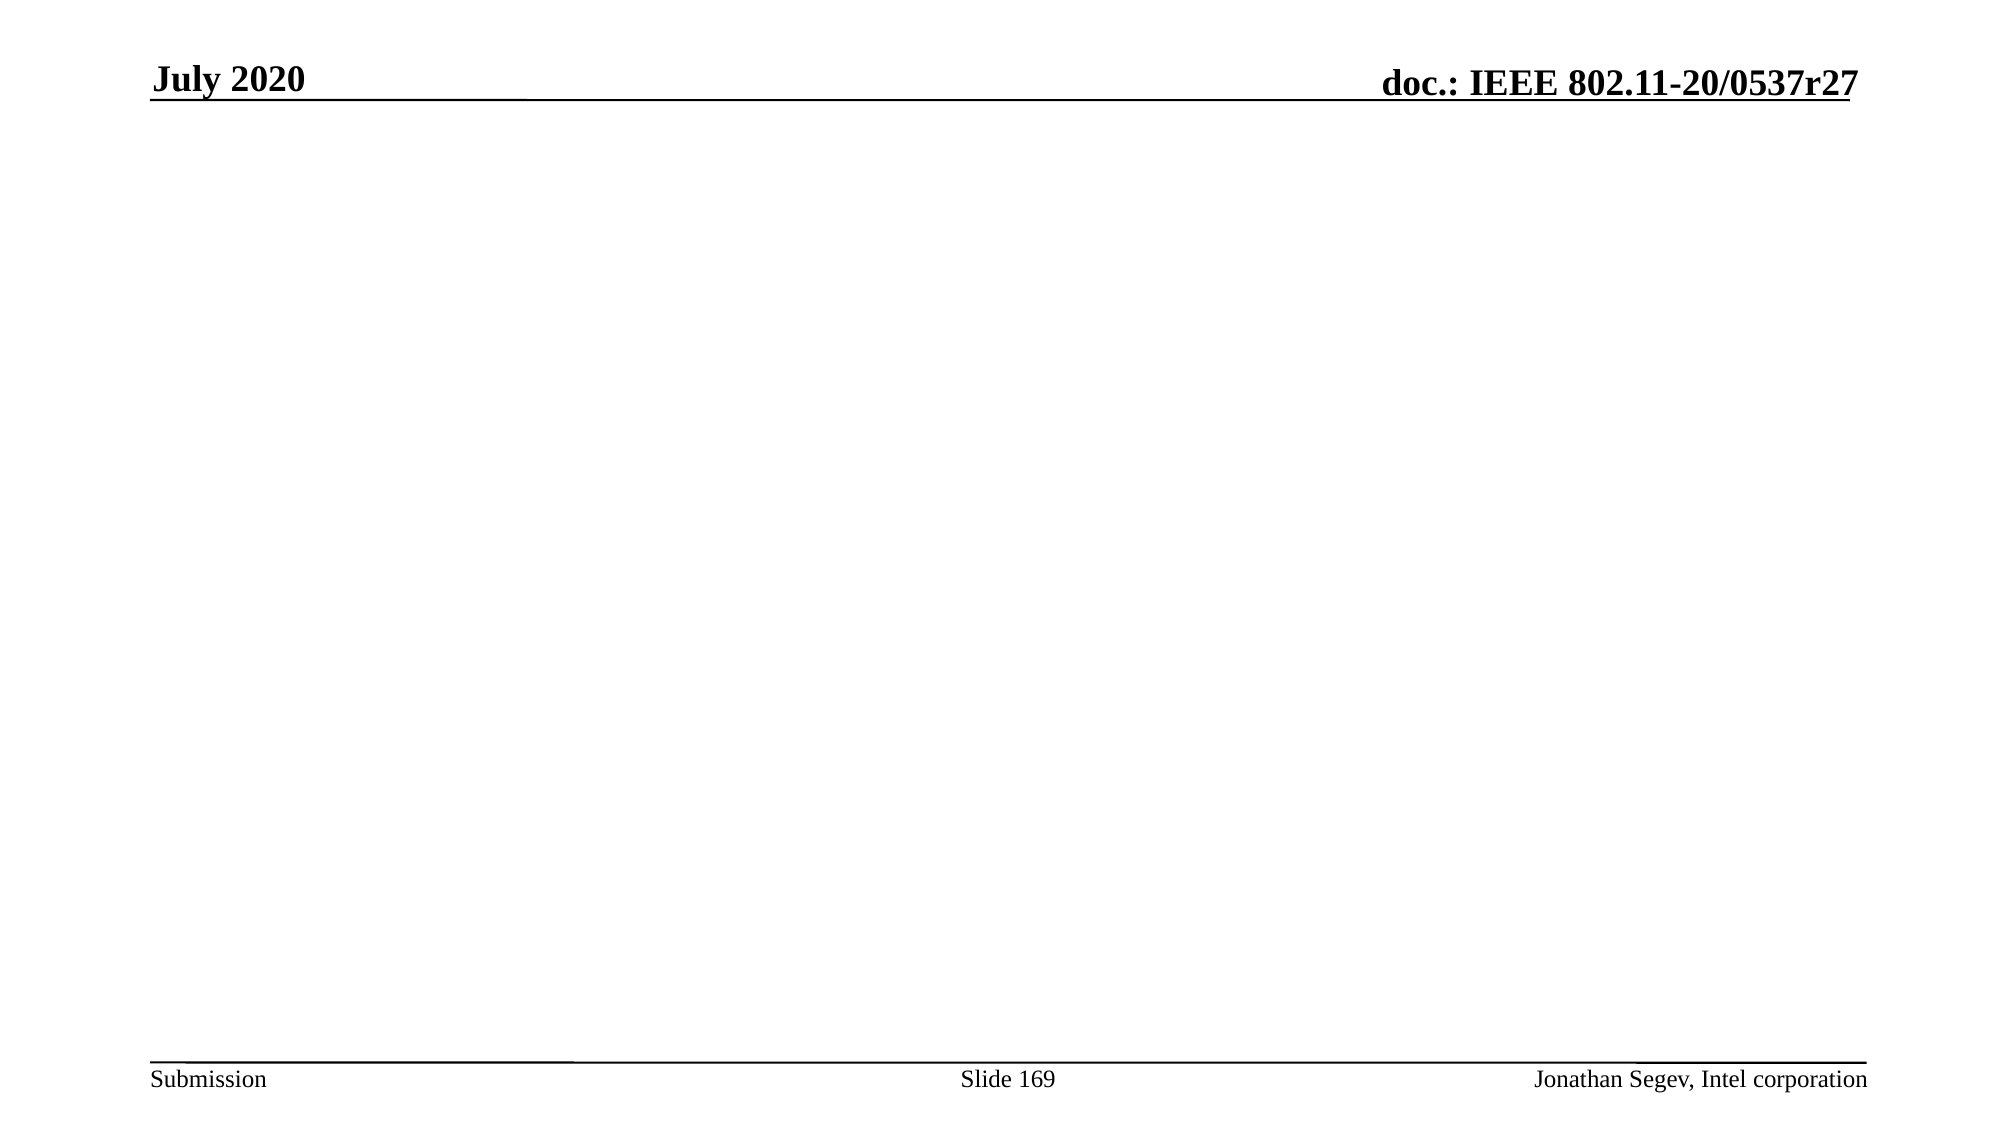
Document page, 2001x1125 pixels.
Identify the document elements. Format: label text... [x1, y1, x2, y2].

slide_number Slide 169 [950, 1061, 1067, 1123]
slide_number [152, 54, 563, 100]
footer Jonathan Segev, Intel corporation [1171, 1061, 1869, 1093]
